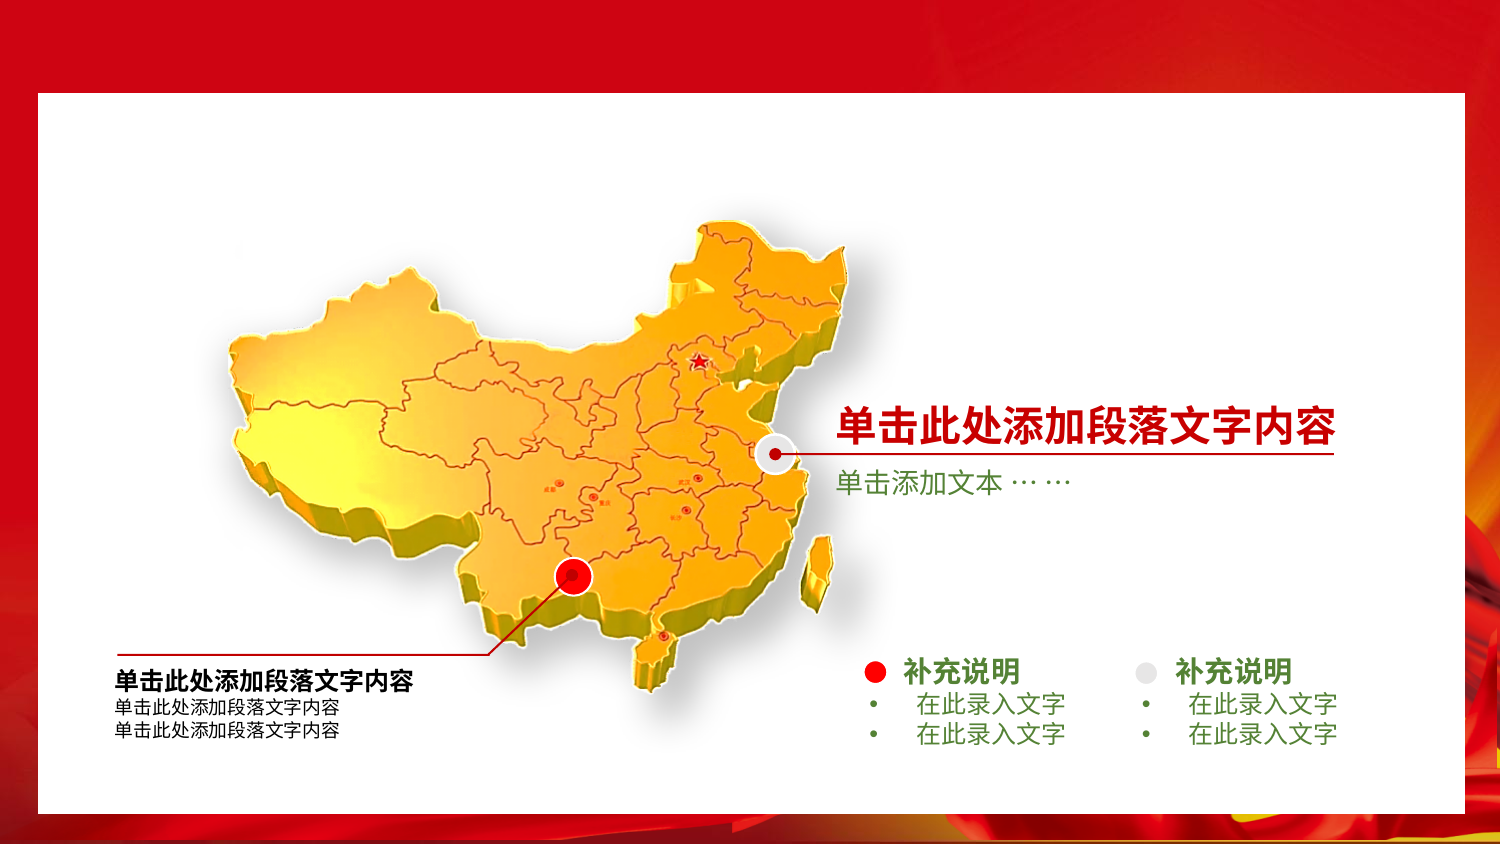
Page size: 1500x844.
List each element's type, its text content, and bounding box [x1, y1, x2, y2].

picture [227, 220, 854, 696]
text_box 补充说明 在此录入文字 在此录入文字 [1127, 646, 1371, 756]
picture [0, 0, 1500, 844]
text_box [117, 575, 573, 655]
text_box 单击此处添加段落文字内容 [854, 382, 1352, 457]
text_box 单击添加文本 … … [854, 458, 1235, 507]
title [0, 45, 1294, 208]
text_box 单击此处添加段落文字内容 单击此处添加段落文字内容 单击此处添加段落文字内容 [100, 658, 486, 749]
text_box [1134, 661, 1159, 686]
text_box [863, 660, 888, 685]
text_box 补充说明 在此录入文字 在此录入文字 [854, 646, 1105, 756]
